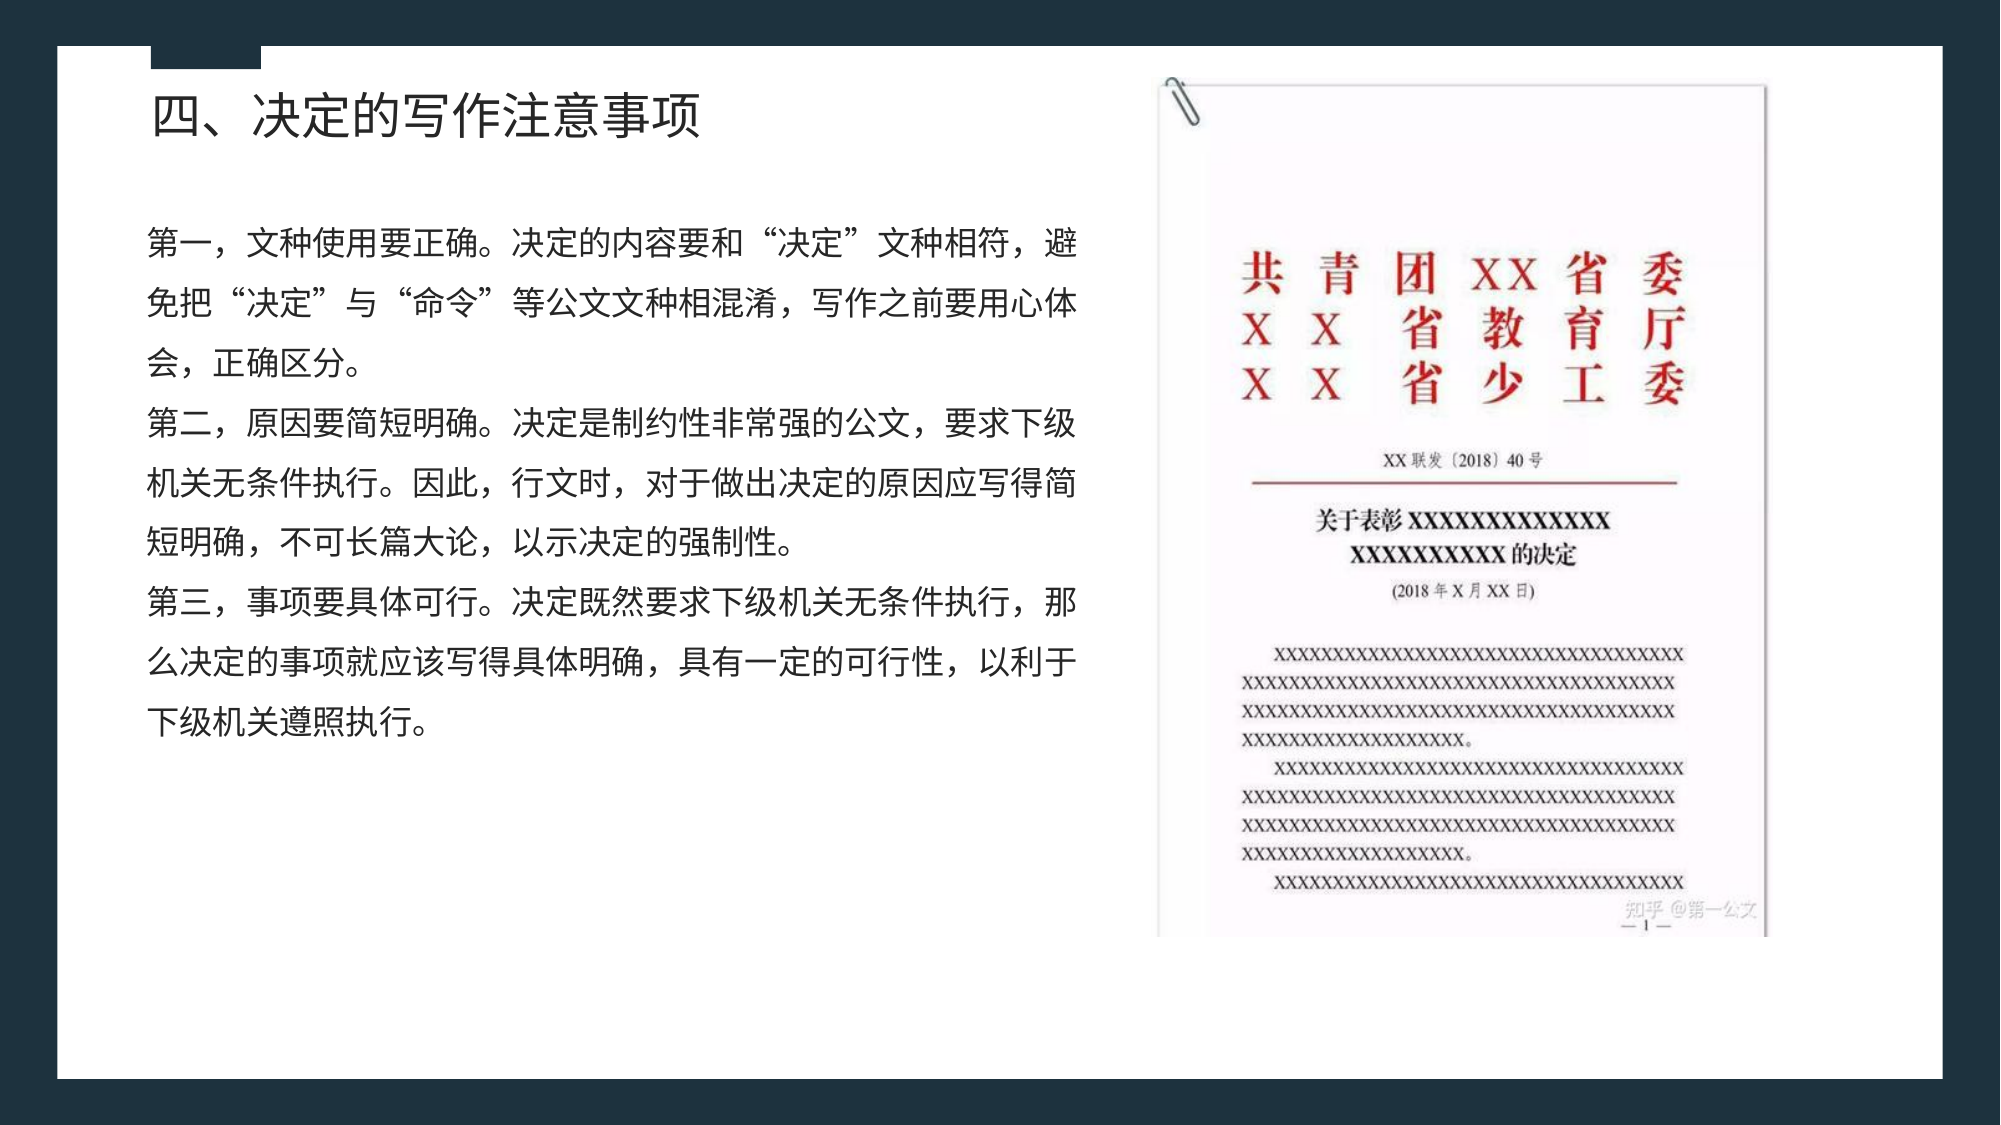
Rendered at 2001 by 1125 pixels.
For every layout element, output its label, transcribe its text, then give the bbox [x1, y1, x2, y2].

picture [1151, 77, 1773, 937]
text_box 四、决定的写作注意事项 [150, 77, 858, 152]
text_box 第一，文种使用要正确。决定的内容要和“决定”文种相符，避免把“决定”与“命令”等公文文种相混淆，写作之前要用心体会，正确区分。 第二，原因要简短明确。决定是制约性非常强的公文，要求下级机关无条件执行。因此，行文时，对于做出决定的原因应写得简短明确，不可长篇大论，以示决定的强制性。 第三，事项要具体可行。决定既然要求下级机关无条件执行，那么决定的事项就应该写得具体明确，具有一定的可行性，以利于下级机关遵照执行。 [131, 194, 1114, 749]
